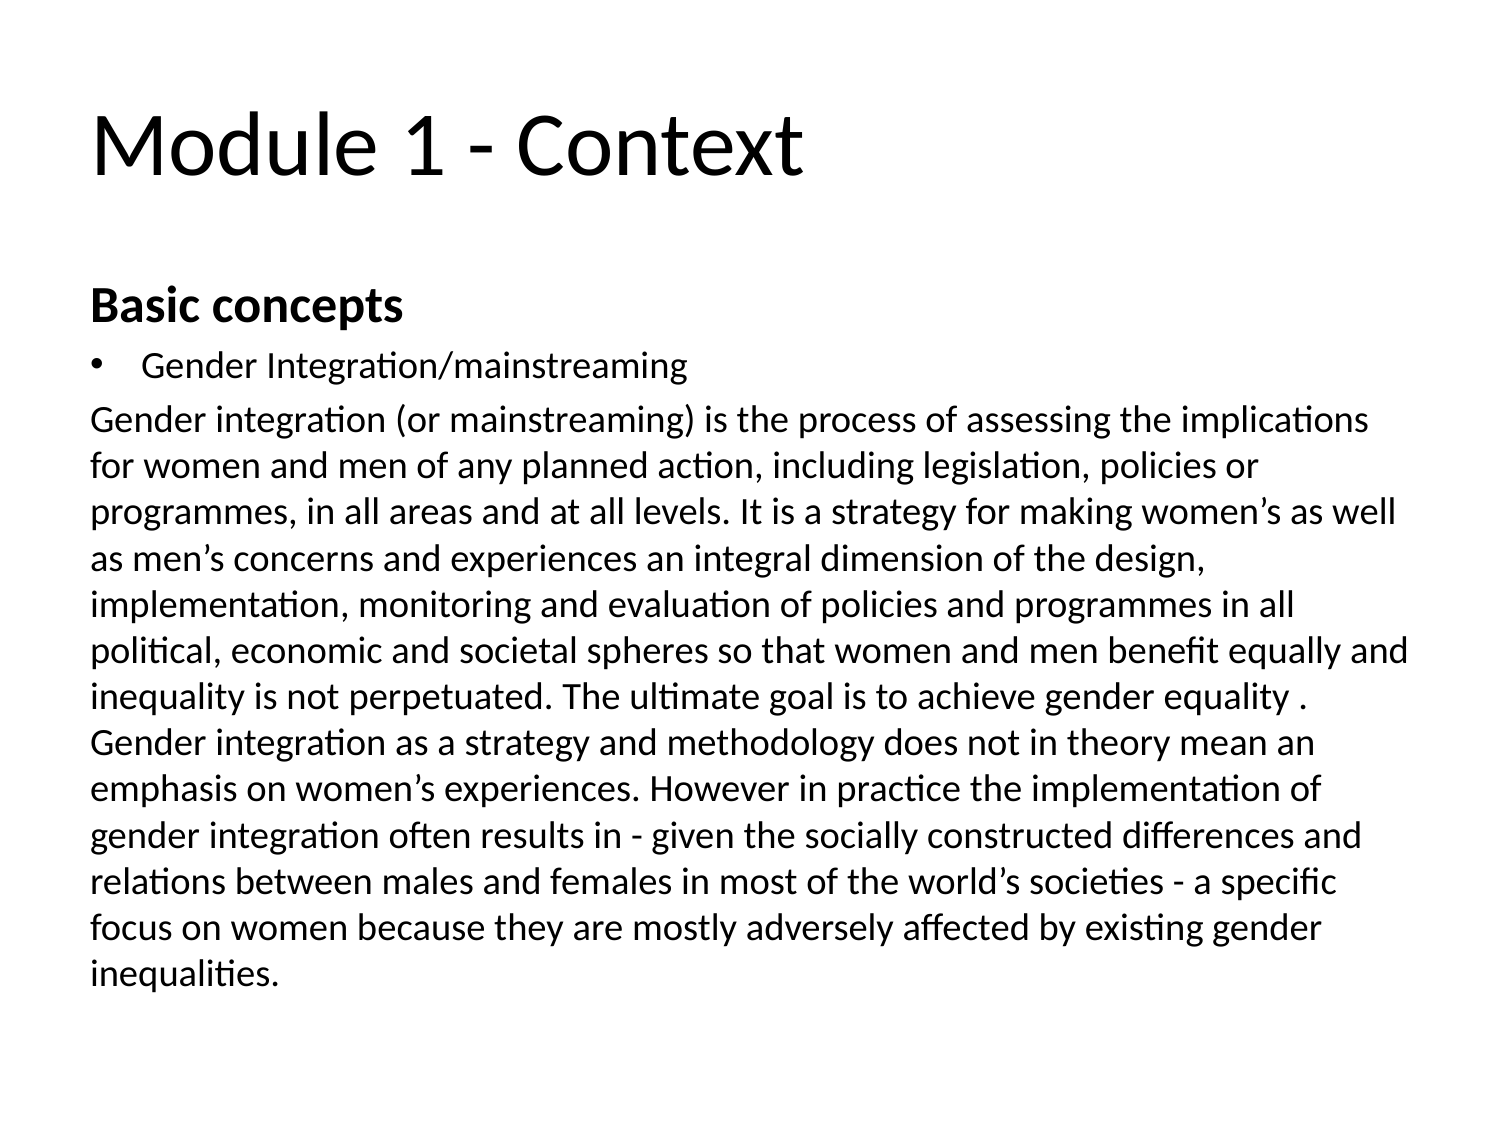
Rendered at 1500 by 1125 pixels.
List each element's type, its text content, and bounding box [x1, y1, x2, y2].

list Basic concepts Gender Integration/mainstreaming Gender integration (or mainstreaming) is the process of assessing the implications for women and men of any planned action, including legislation, policies or programmes, in all areas and at all levels. It is a strategy for making women’s as well as men’s concerns and experiences an integral dimension of the design, implementation, monitoring and evaluation of policies and programmes in all political, economic and societal spheres so that women and men benefit equally and inequality is not perpetuated. The ultimate goal is to achieve gender equality . Gender integration as a strategy and methodology does not in theory mean an emphasis on women’s experiences. However in practice the implementation of gender integration often results in - given the socially constructed differences and relations between males and females in most of the world’s societies - a specific focus on women because they are mostly adversely affected by existing gender inequalities. [75, 262, 1425, 1005]
title Module 1 - Context [75, 45, 1425, 233]
